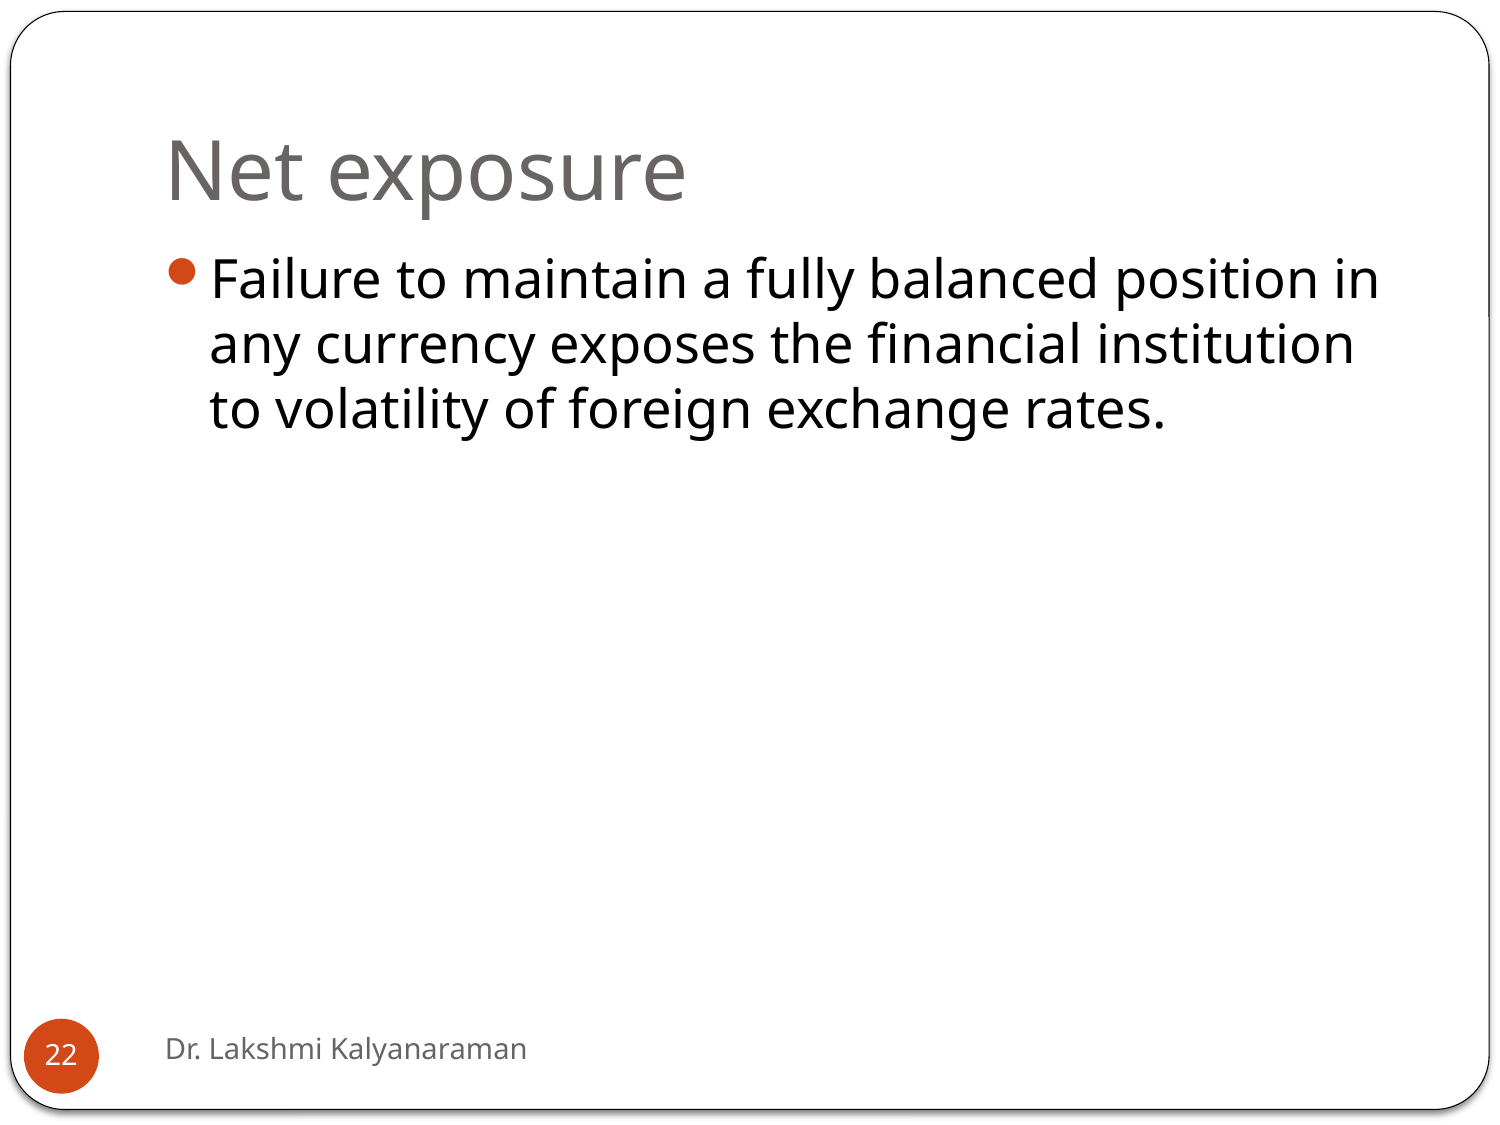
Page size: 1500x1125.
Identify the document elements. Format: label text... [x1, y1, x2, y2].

list Failure to maintain a fully balanced position in any currency exposes the financial institution to volatility of foreign exchange rates. [150, 237, 1425, 988]
slide_number 22 [23, 1018, 99, 1094]
title Net exposure [150, 45, 1425, 233]
footer Dr. Lakshmi Kalyanaraman [150, 1012, 800, 1088]
